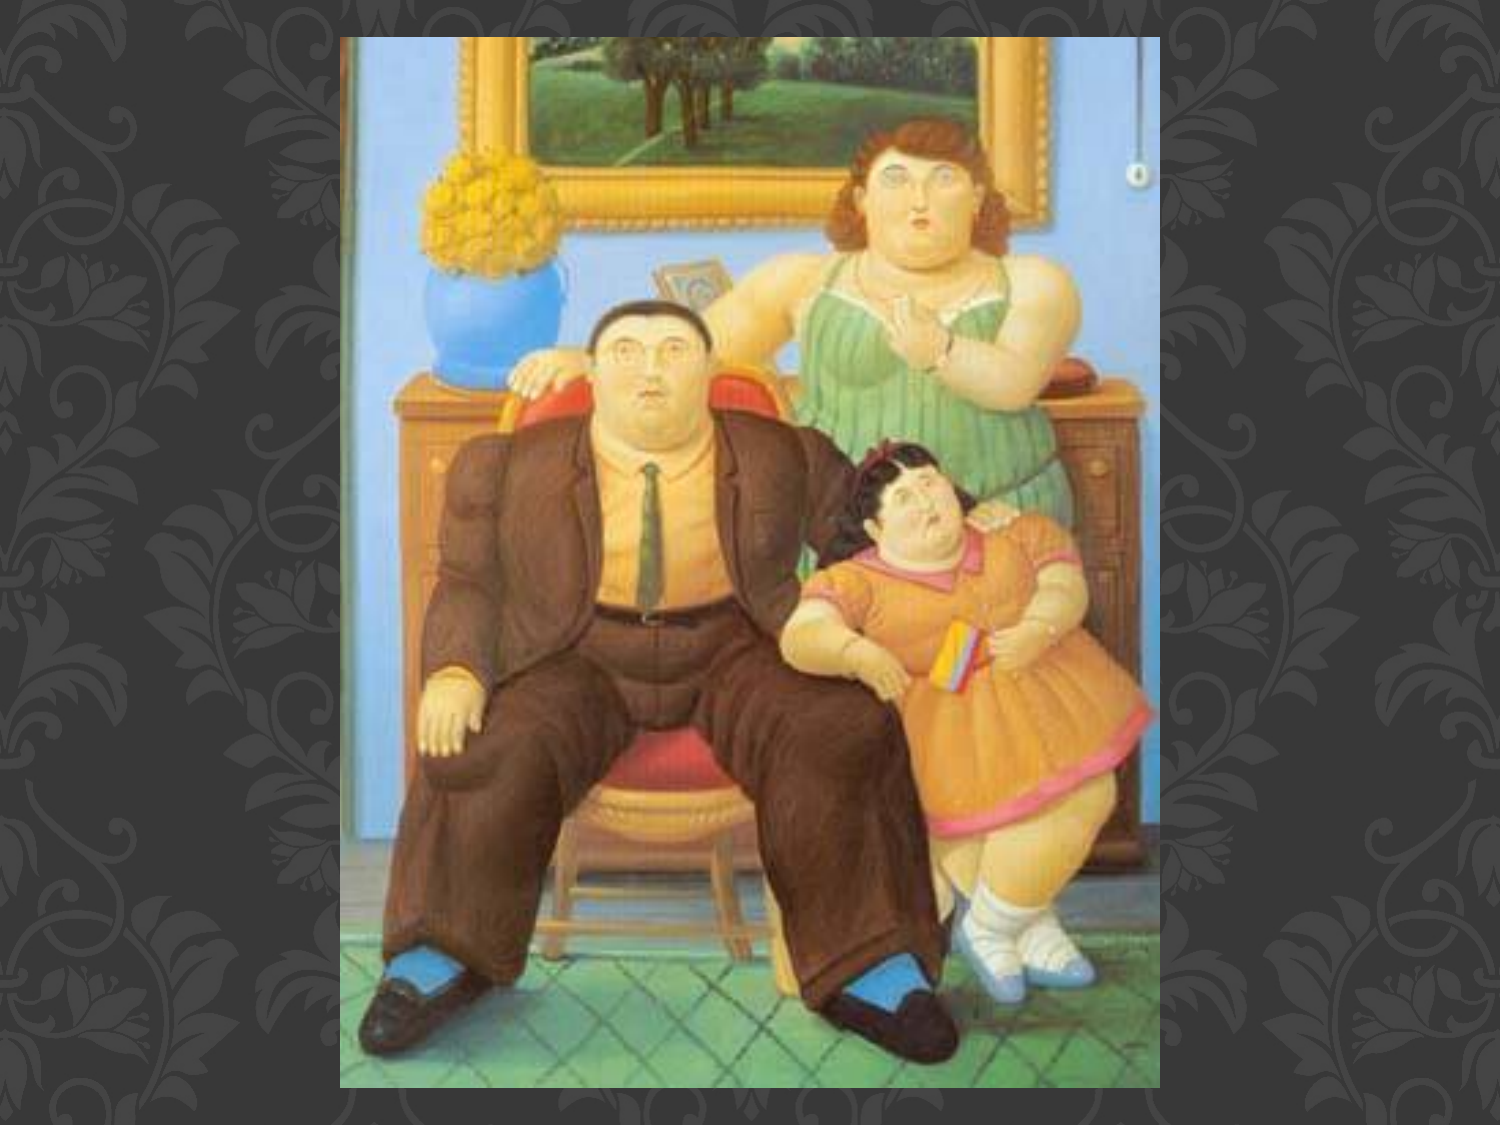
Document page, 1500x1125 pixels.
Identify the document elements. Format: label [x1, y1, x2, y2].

picture [340, 37, 1160, 1088]
